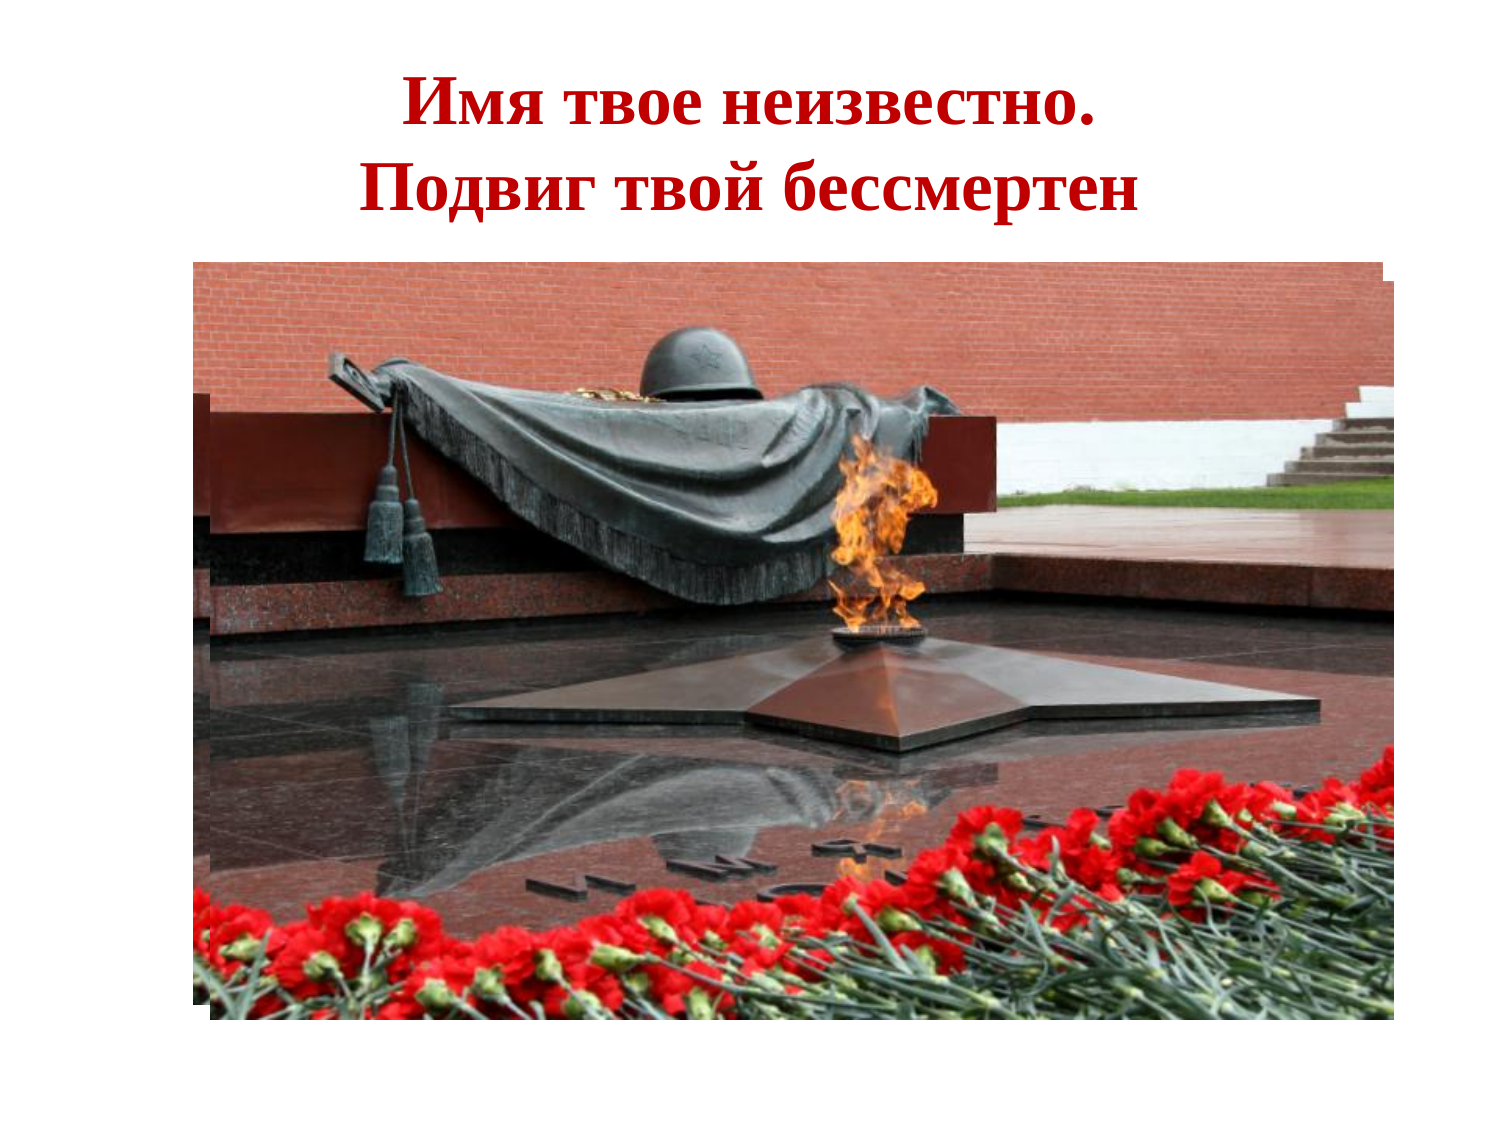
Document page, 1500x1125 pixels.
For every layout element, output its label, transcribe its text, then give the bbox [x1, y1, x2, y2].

picture [210, 280, 1395, 1020]
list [192, 262, 1384, 1006]
title Имя твое неизвестно. Подвиг твой бессмертен [75, 45, 1425, 233]
